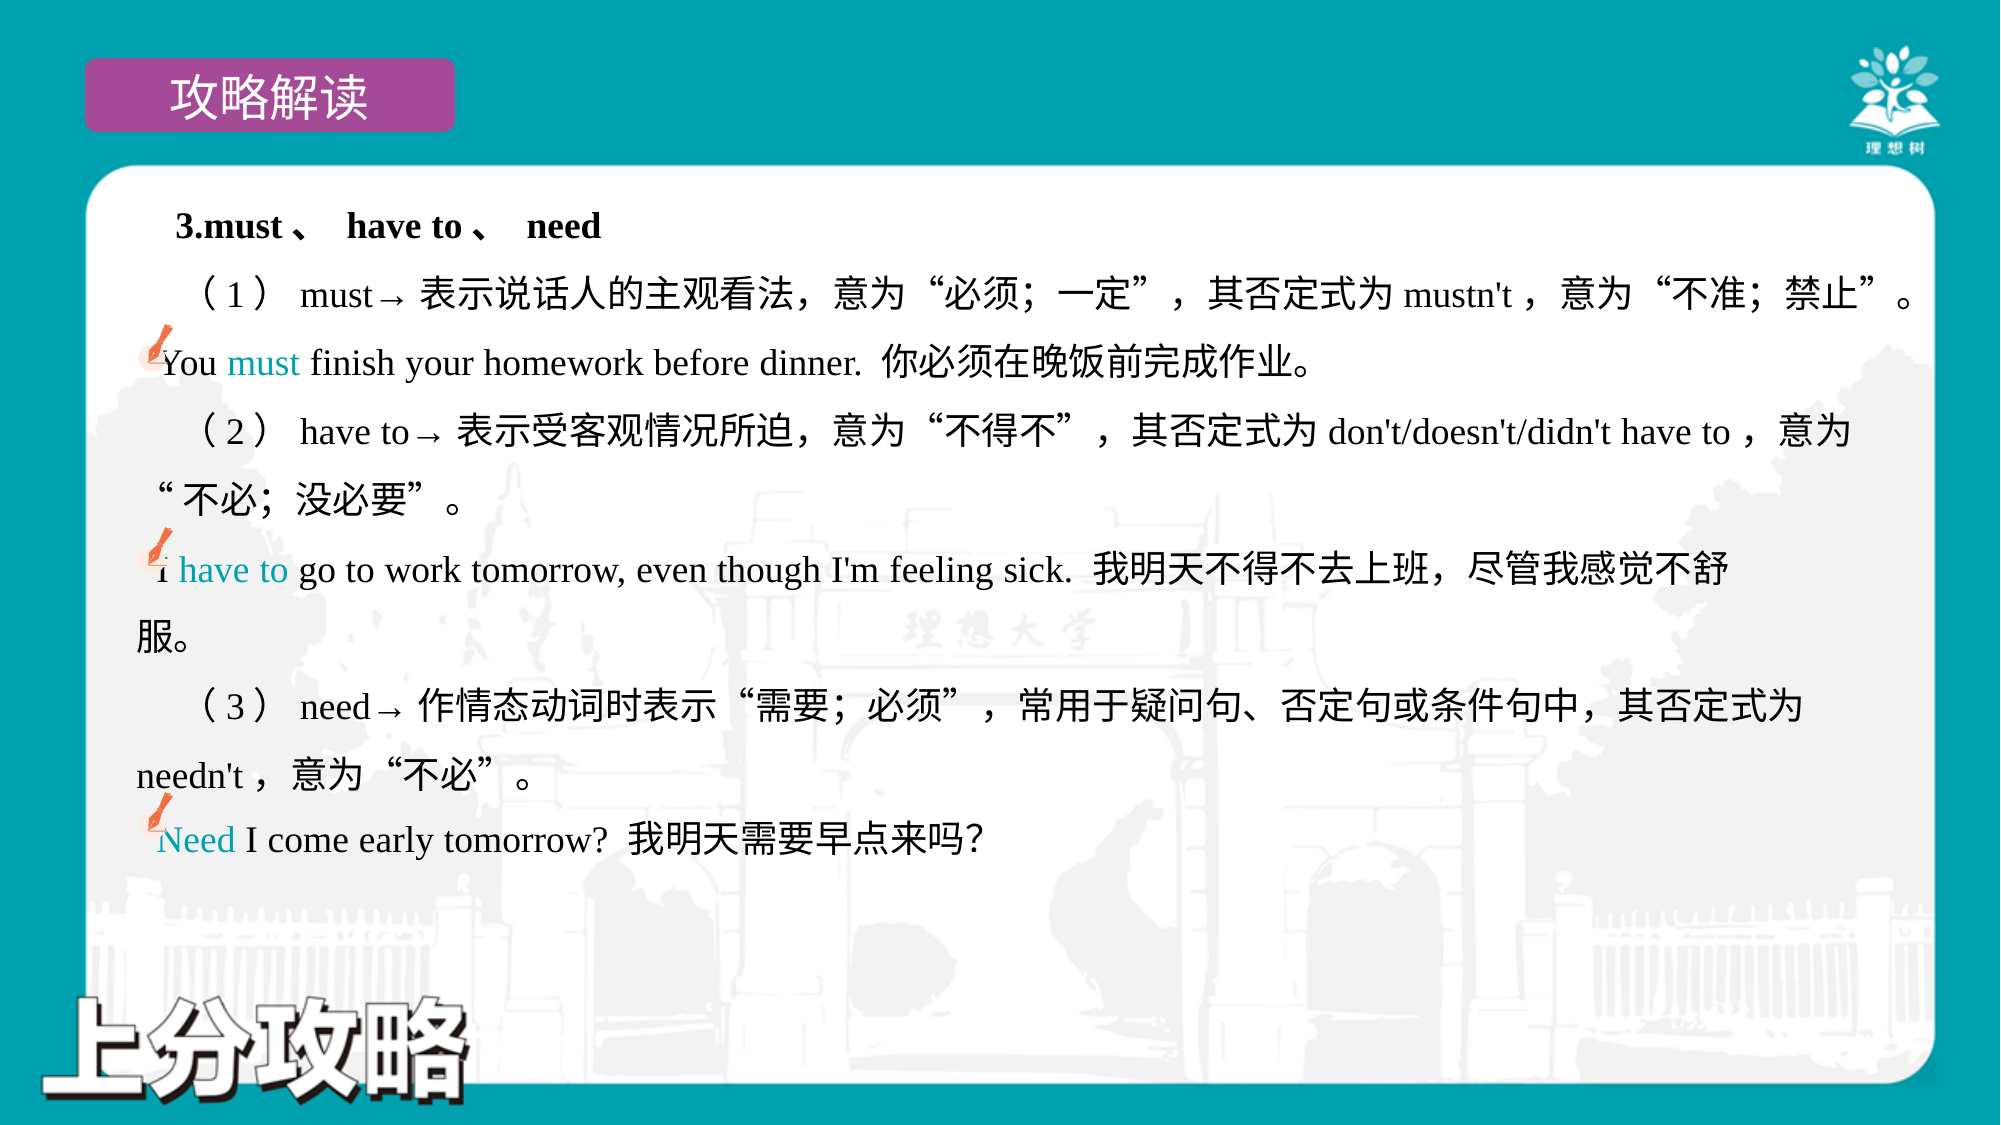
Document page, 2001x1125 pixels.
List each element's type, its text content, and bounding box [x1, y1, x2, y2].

text_box 3.must、 have to、 need （1）must→表示说话人的主观看法，意为“必须；一定”，其否定式为mustn't，意为“不准；禁止”。 You must finish your homework before dinner. 你必须在晚饭前完成作业。 （2）have to→表示受客观情况所迫，意为“不得不”，其否定式为don't/doesn't/didn't have to，意为 “不必；没必要”。 I have to go to work tomorrow, even though I'm feeling sick. 我明天不得不去上班，尽管我感觉不舒 服。 （3）need→作情态动词时表示“需要；必须”，常用于疑问句、否定句或条件句中，其否定式为 needn't，意为“不必”。 Need I come early tomorrow? 我明天需要早点来吗？#27 [136, 177, 1865, 853]
picture [0, 0, 2000, 1125]
